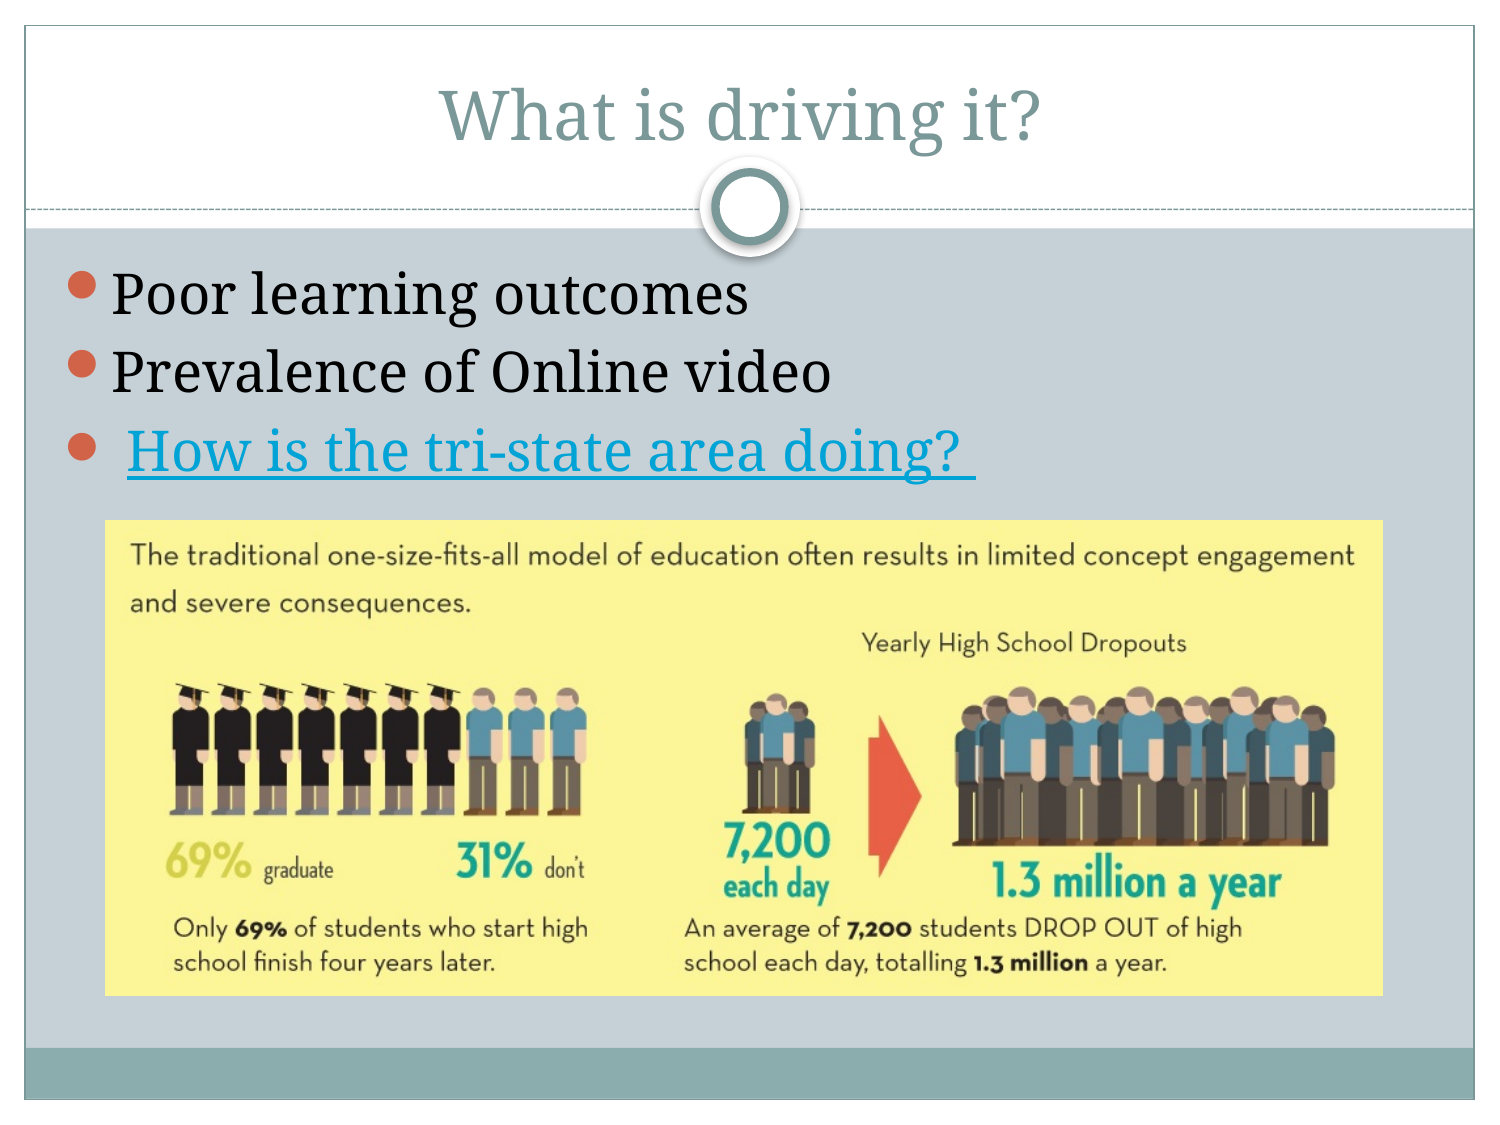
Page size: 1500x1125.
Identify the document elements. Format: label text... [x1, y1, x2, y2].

list Poor learning outcomes Prevalence of Online video How is the tri-state area doing? [49, 250, 1445, 1086]
picture [105, 520, 1383, 996]
title What is driving it? [49, 37, 1450, 162]
